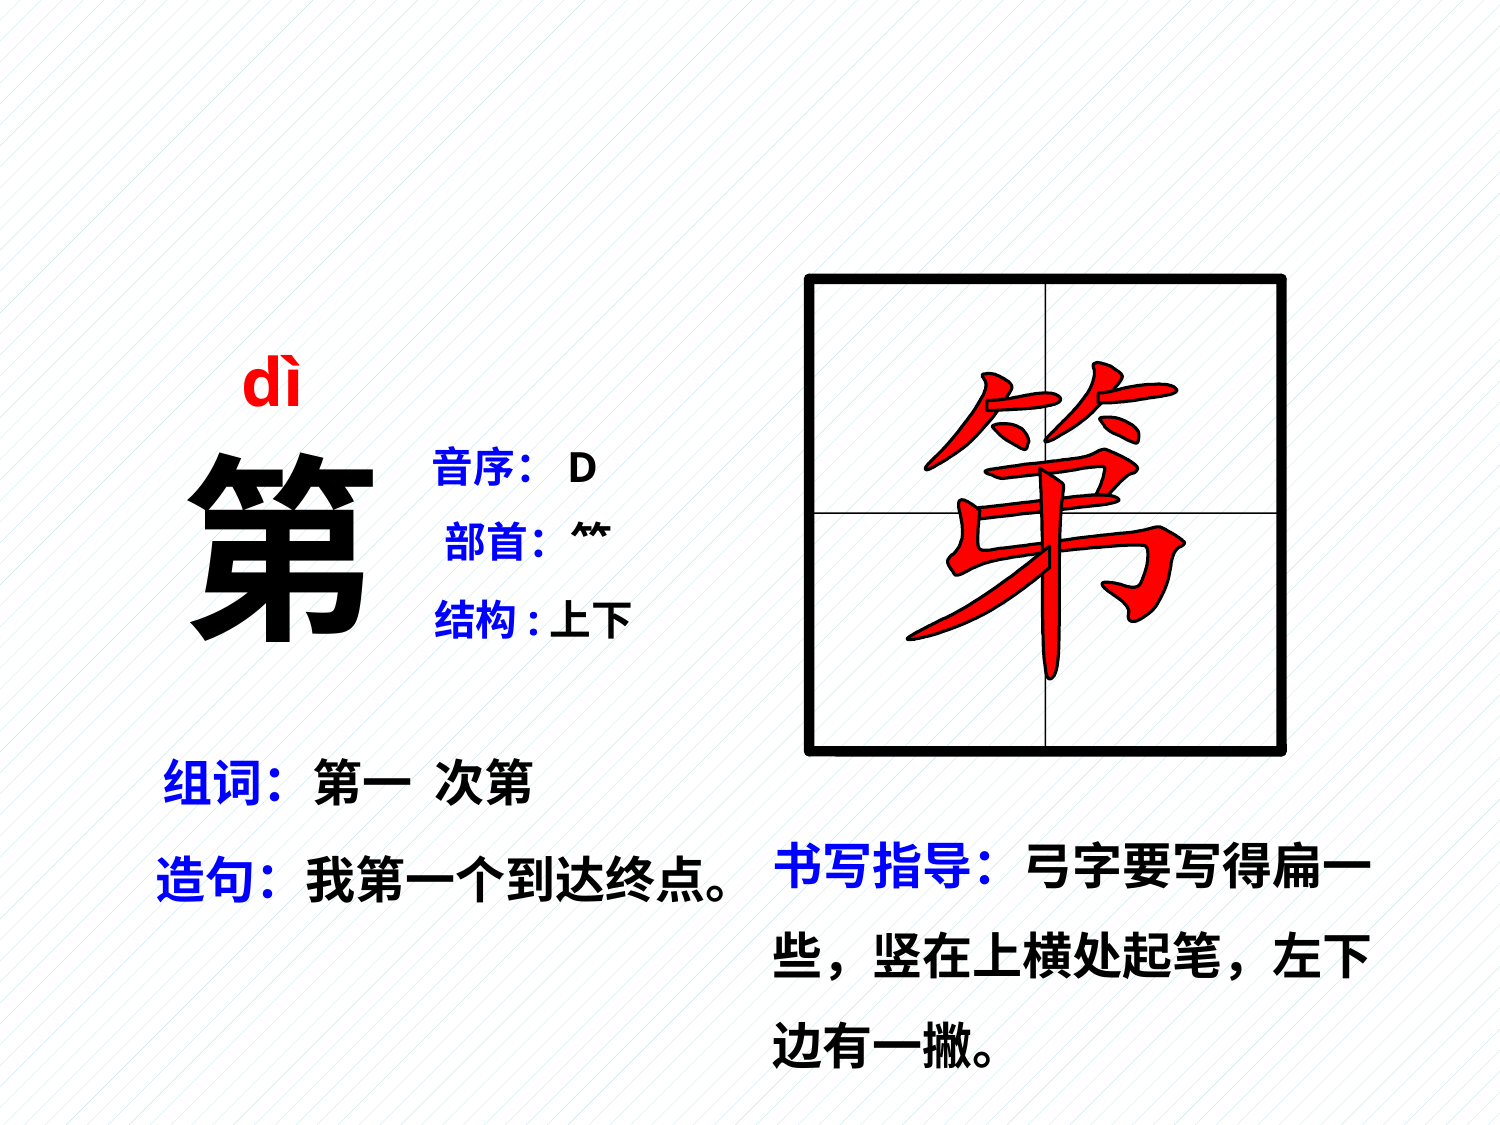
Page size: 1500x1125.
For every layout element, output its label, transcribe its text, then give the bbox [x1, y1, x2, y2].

text_box 音序：D [350, 433, 680, 499]
text_box 组词：第一 次第 [147, 744, 645, 810]
text_box 结构:上下 [363, 586, 705, 651]
text_box 书写指导：弓字要写得扁一些，竖在上横处起笔，左下边有一撇。 [757, 796, 1429, 1082]
text_box dì [227, 332, 384, 428]
text_box 第 [165, 417, 385, 673]
text_box 造句：我第一个到达终点。 [140, 810, 738, 916]
text_box [548, 365, 554, 390]
text_box 部首：⺮ [386, 508, 670, 574]
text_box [809, 278, 1282, 752]
